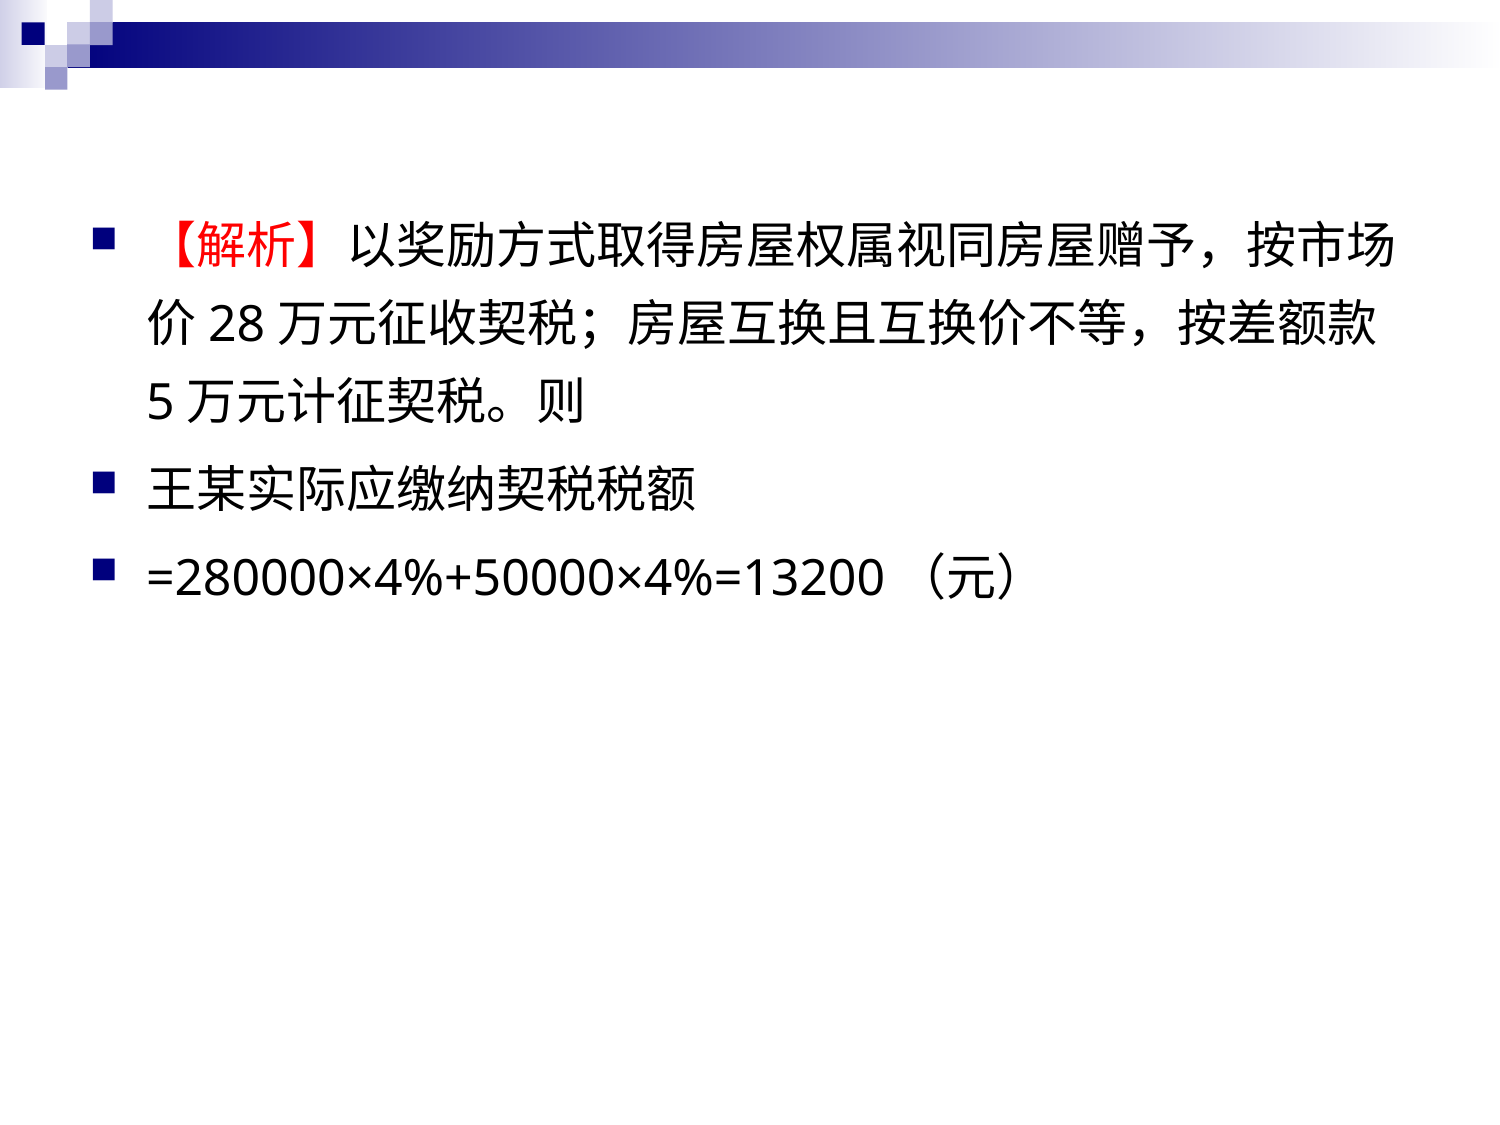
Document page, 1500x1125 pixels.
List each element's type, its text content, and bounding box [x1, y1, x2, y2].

list 【解析】以奖励方式取得房屋权属视同房屋赠予，按市场价28万元征收契税；房屋互换且互换价不等，按差额款5万元计征契税。则 王某实际应缴纳契税税额 =280000×4%+50000×4%=13200（元） [74, 187, 1426, 826]
